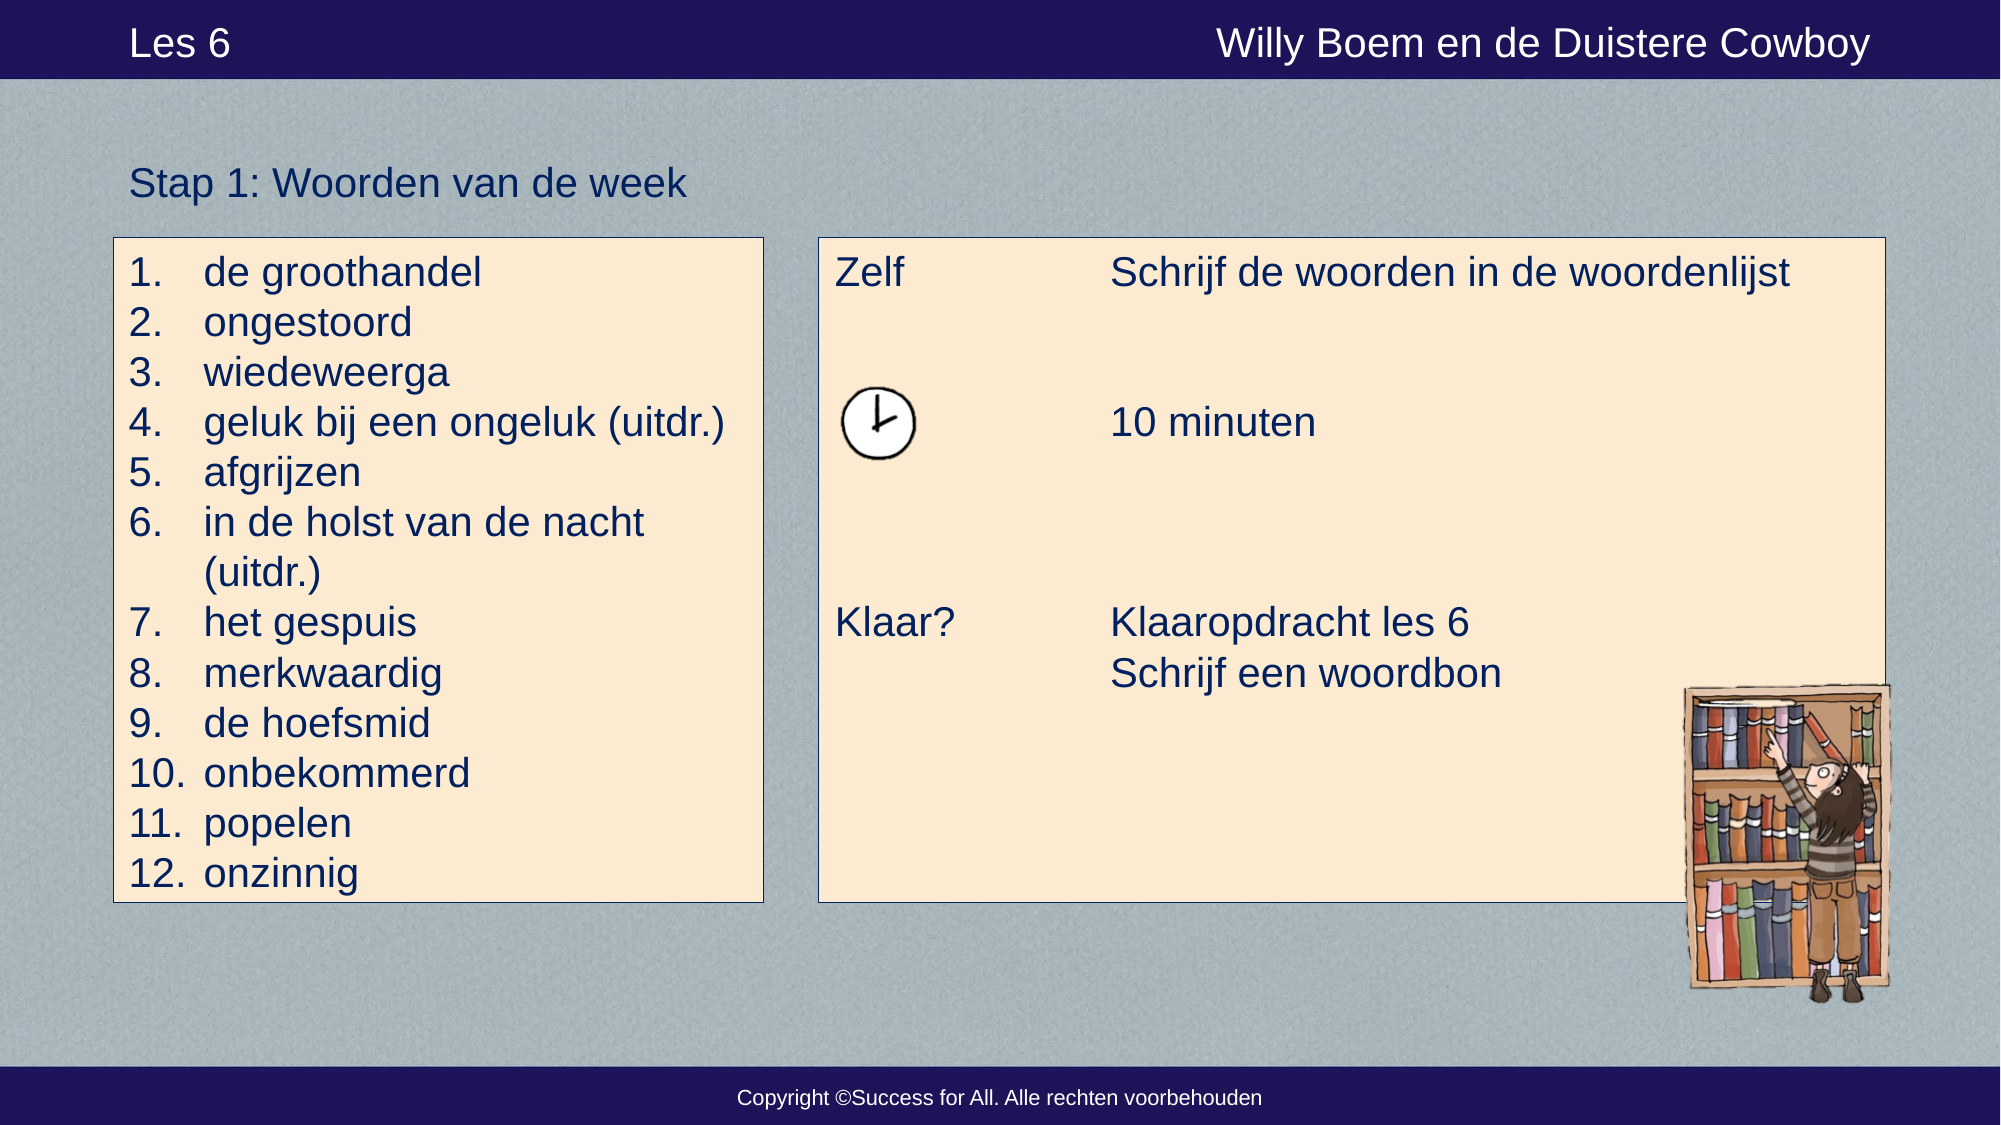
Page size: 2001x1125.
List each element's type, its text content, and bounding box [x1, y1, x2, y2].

text_box Willy Boem en de Duistere Cowboy [999, 8, 1886, 73]
picture [0, 0, 2001, 1125]
text_box Zelf Schrijf de woorden in de woordenlijst 10 minuten Klaar? Klaaropdracht les 6 Schrijf een woordbon [818, 237, 1886, 903]
text_box de groothandel ongestoord wiedeweerga geluk bij een ongeluk (uitdr.) afgrijzen in de holst van de nacht (uitdr.) het gespuis merkwaardig de hoefsmid onbekommerd popelen onzinnig [113, 237, 764, 903]
text_box Copyright ©Success for All. Alle rechten voorbehouden [0, 1076, 2000, 1125]
text_box Les 6 [114, 8, 354, 73]
text_box Stap 1: Woorden van de week [113, 148, 1635, 214]
